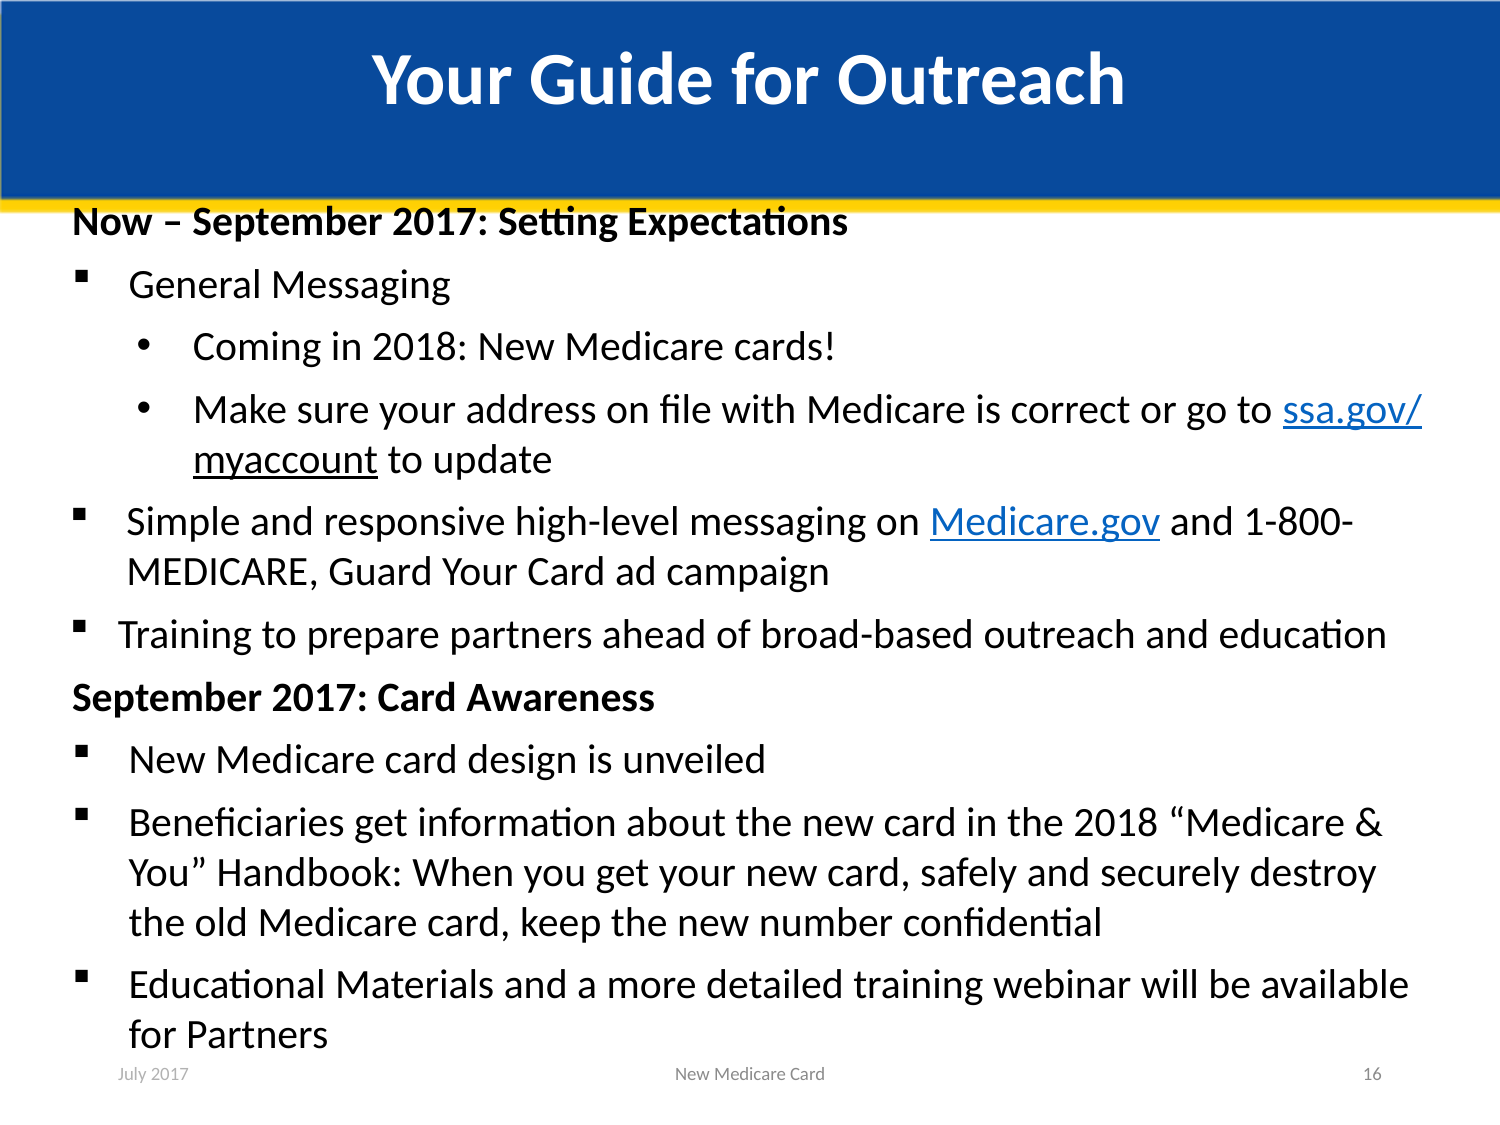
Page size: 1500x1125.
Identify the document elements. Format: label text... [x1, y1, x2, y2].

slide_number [103, 1042, 441, 1103]
list Now – September 2017: Setting Expectations General Messaging Coming in 2018: New Medicare cards! Make sure your address on file with Medicare is correct or go to ssa.gov/myaccount to update Simple and responsive high-level messaging on Medicare.gov and 1-800-MEDICARE, Guard Your Card ad campaign Training to prepare partners ahead of broad-based outreach and education September 2017: Card Awareness New Medicare card design is unveiled Beneficiaries get information about the new card in the 2018 “Medicare & You” Handbook: When you get your new card, safely and securely destroy the old Medicare card, keep the new number confidential Educational Materials and a more detailed training webinar will be available for Partners [55, 186, 1442, 1043]
slide_number 16 [1059, 1042, 1397, 1103]
picture [0, 160, 1500, 1125]
footer New Medicare Card [496, 1042, 1004, 1103]
title Your Guide for Outreach [0, 1, 1500, 160]
